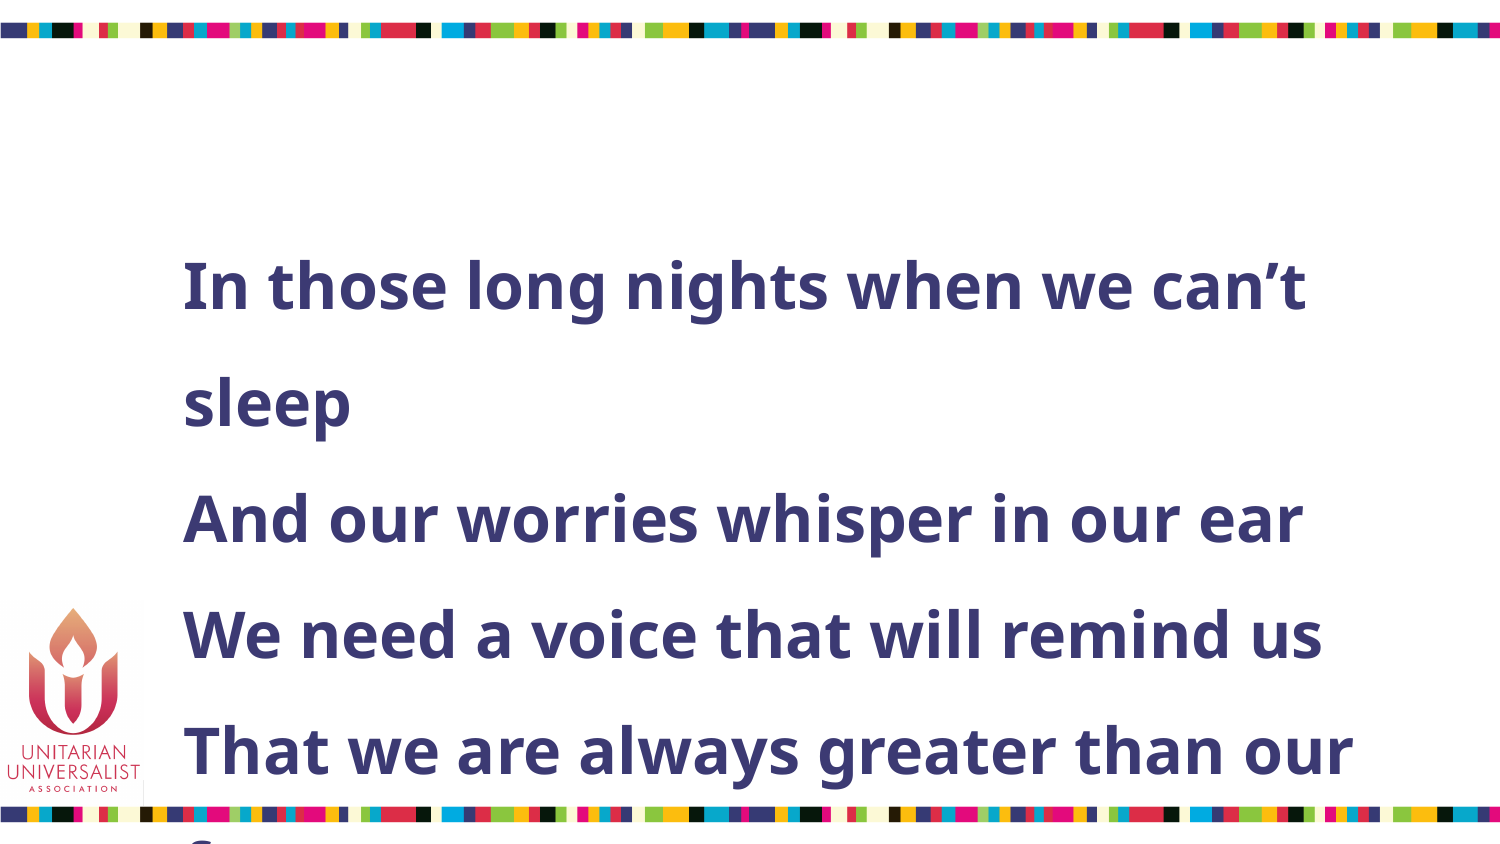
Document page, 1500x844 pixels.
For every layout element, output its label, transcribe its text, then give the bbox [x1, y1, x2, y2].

picture [0, 22, 1500, 40]
picture [0, 600, 1500, 824]
text_box In those long nights when we can’t sleep And our worries whisper in our ear We need a voice that will remind us That we are always greater than our fear. [168, 191, 1484, 805]
text_box In those long nights when we can’t sleep And our worries whisper in our ear We need a voice that will remind us That we are always greater than our fear. [168, 832, 1484, 844]
